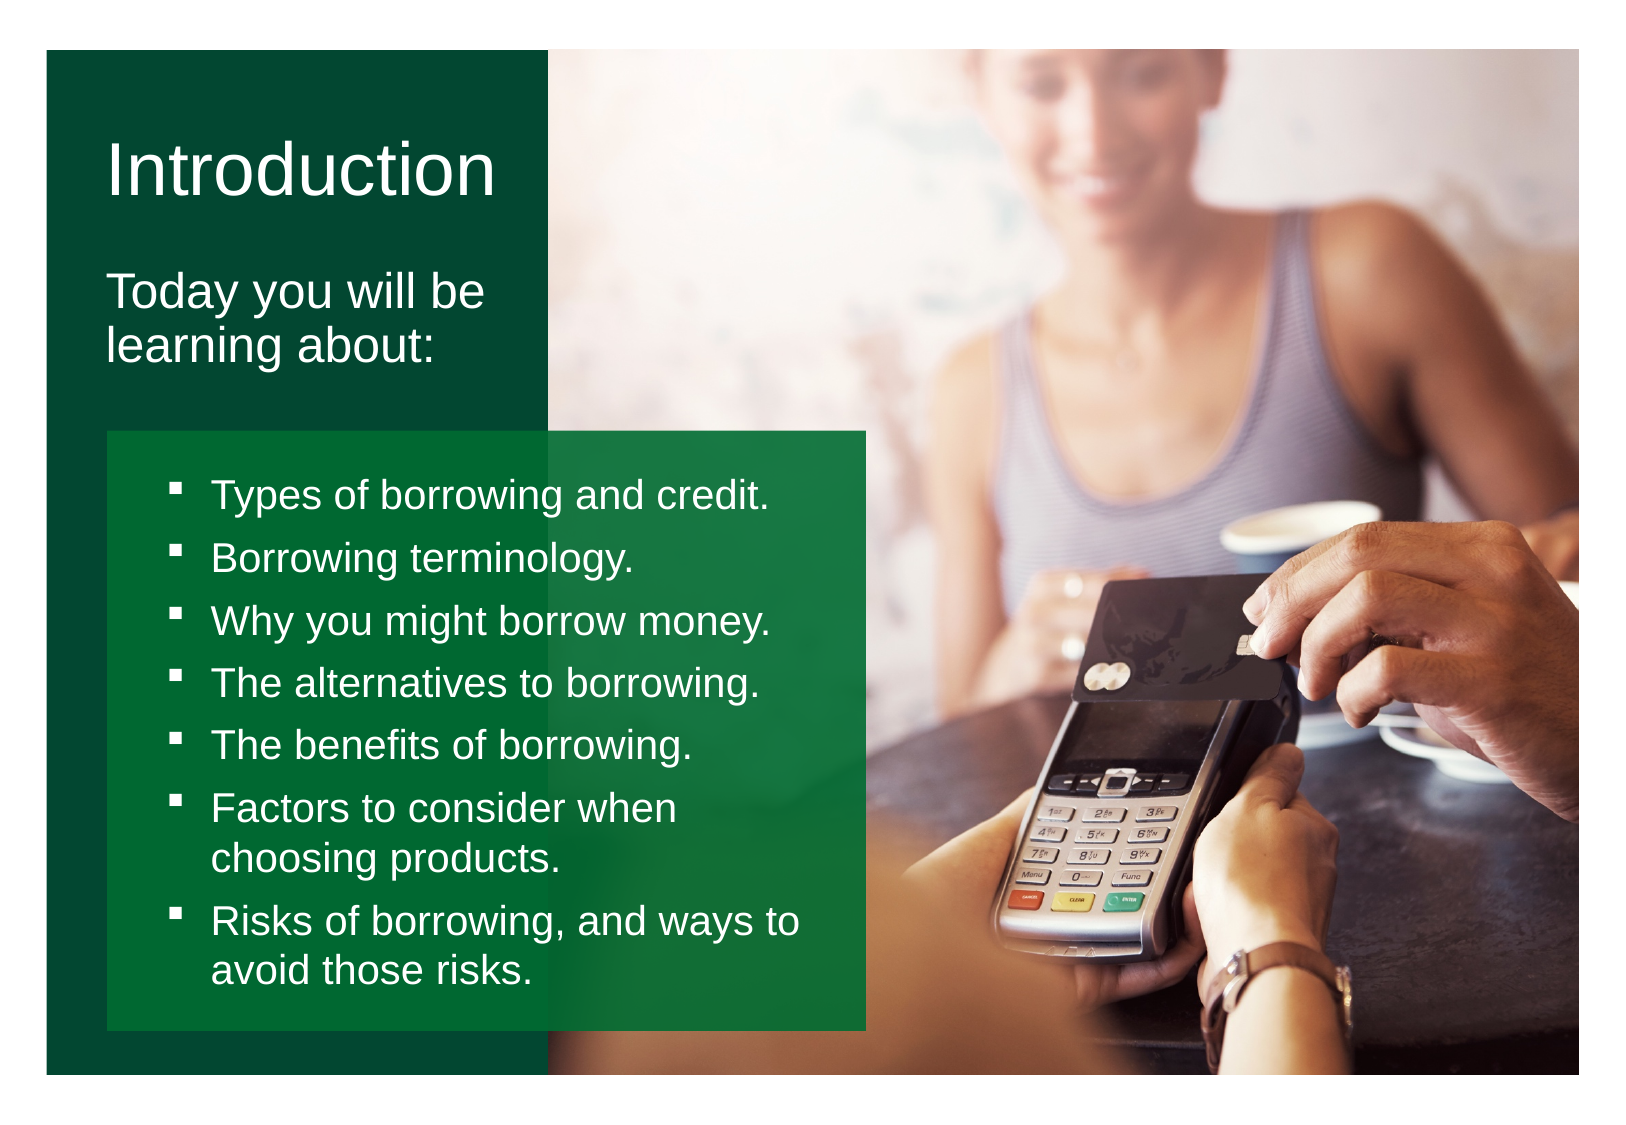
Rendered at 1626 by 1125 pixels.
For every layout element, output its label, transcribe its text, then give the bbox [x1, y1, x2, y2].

title Introduction Today you will be learning about: [46, 50, 546, 1075]
text_box Types of borrowing and credit. Borrowing terminology. Why you might borrow money. The alternatives to borrowing. The benefits of borrowing. Factors to consider when choosing products. Risks of borrowing, and ways to avoid those risks. [107, 430, 543, 1031]
picture [548, 49, 1579, 1076]
